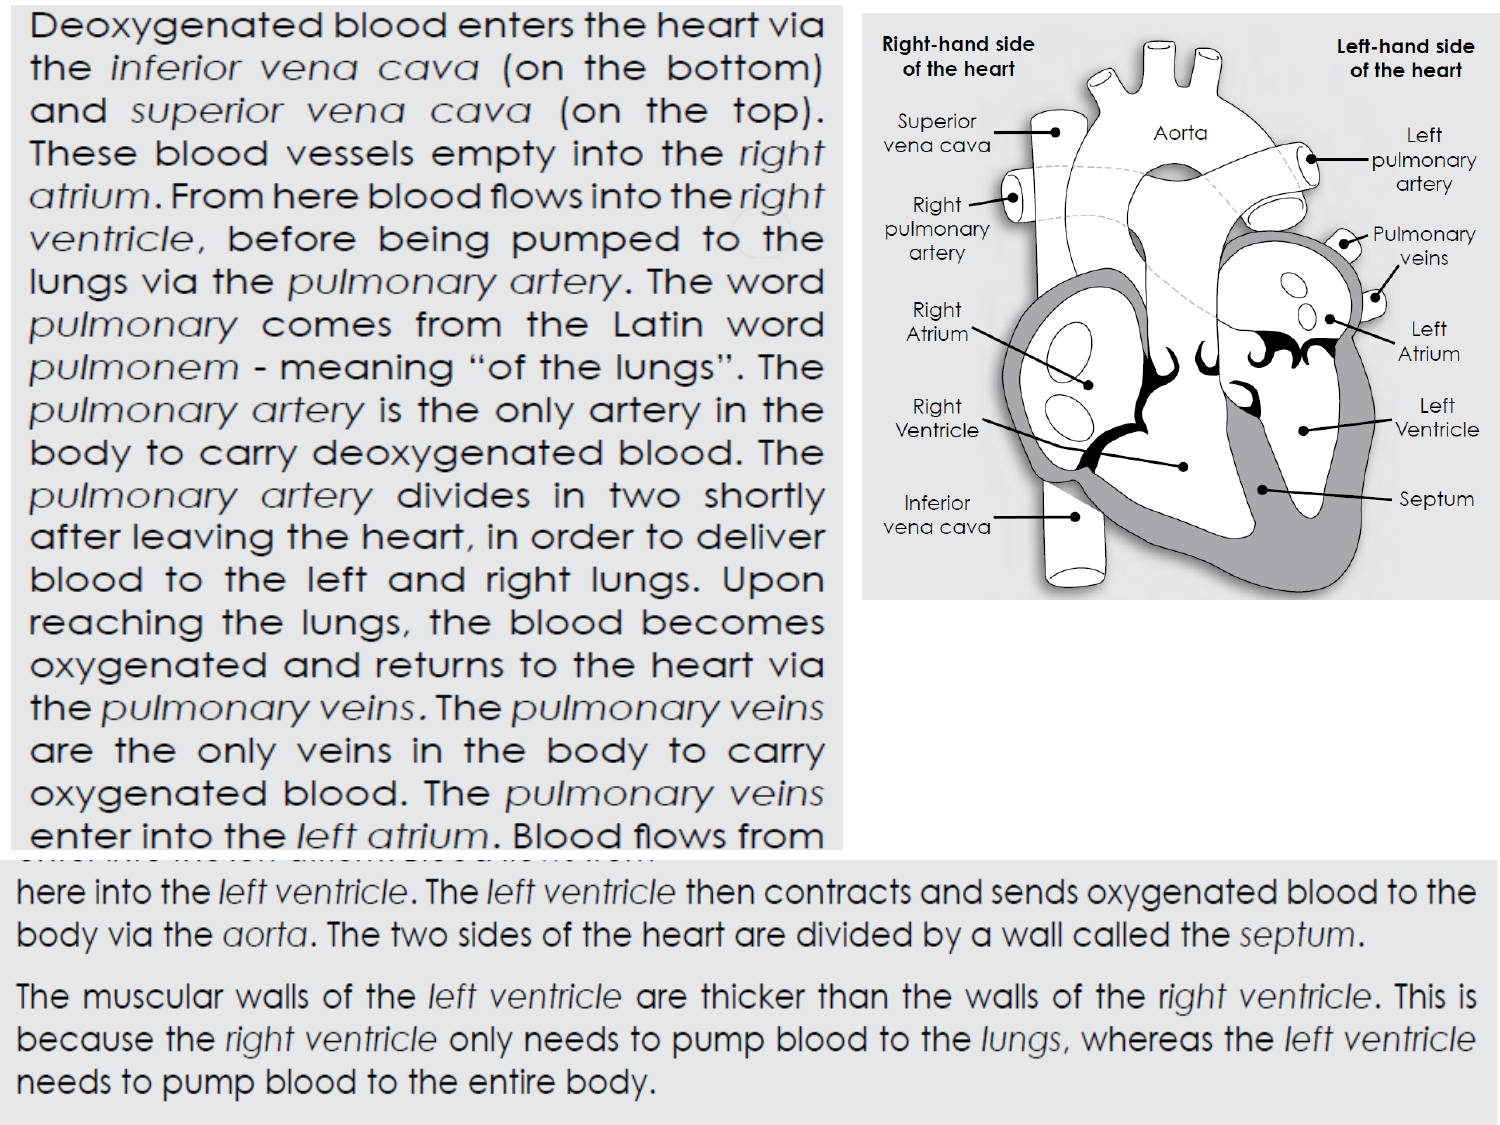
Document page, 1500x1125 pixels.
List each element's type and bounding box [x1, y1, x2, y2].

picture [0, 859, 1500, 1125]
text_box [862, 12, 1500, 600]
picture [11, 5, 843, 851]
